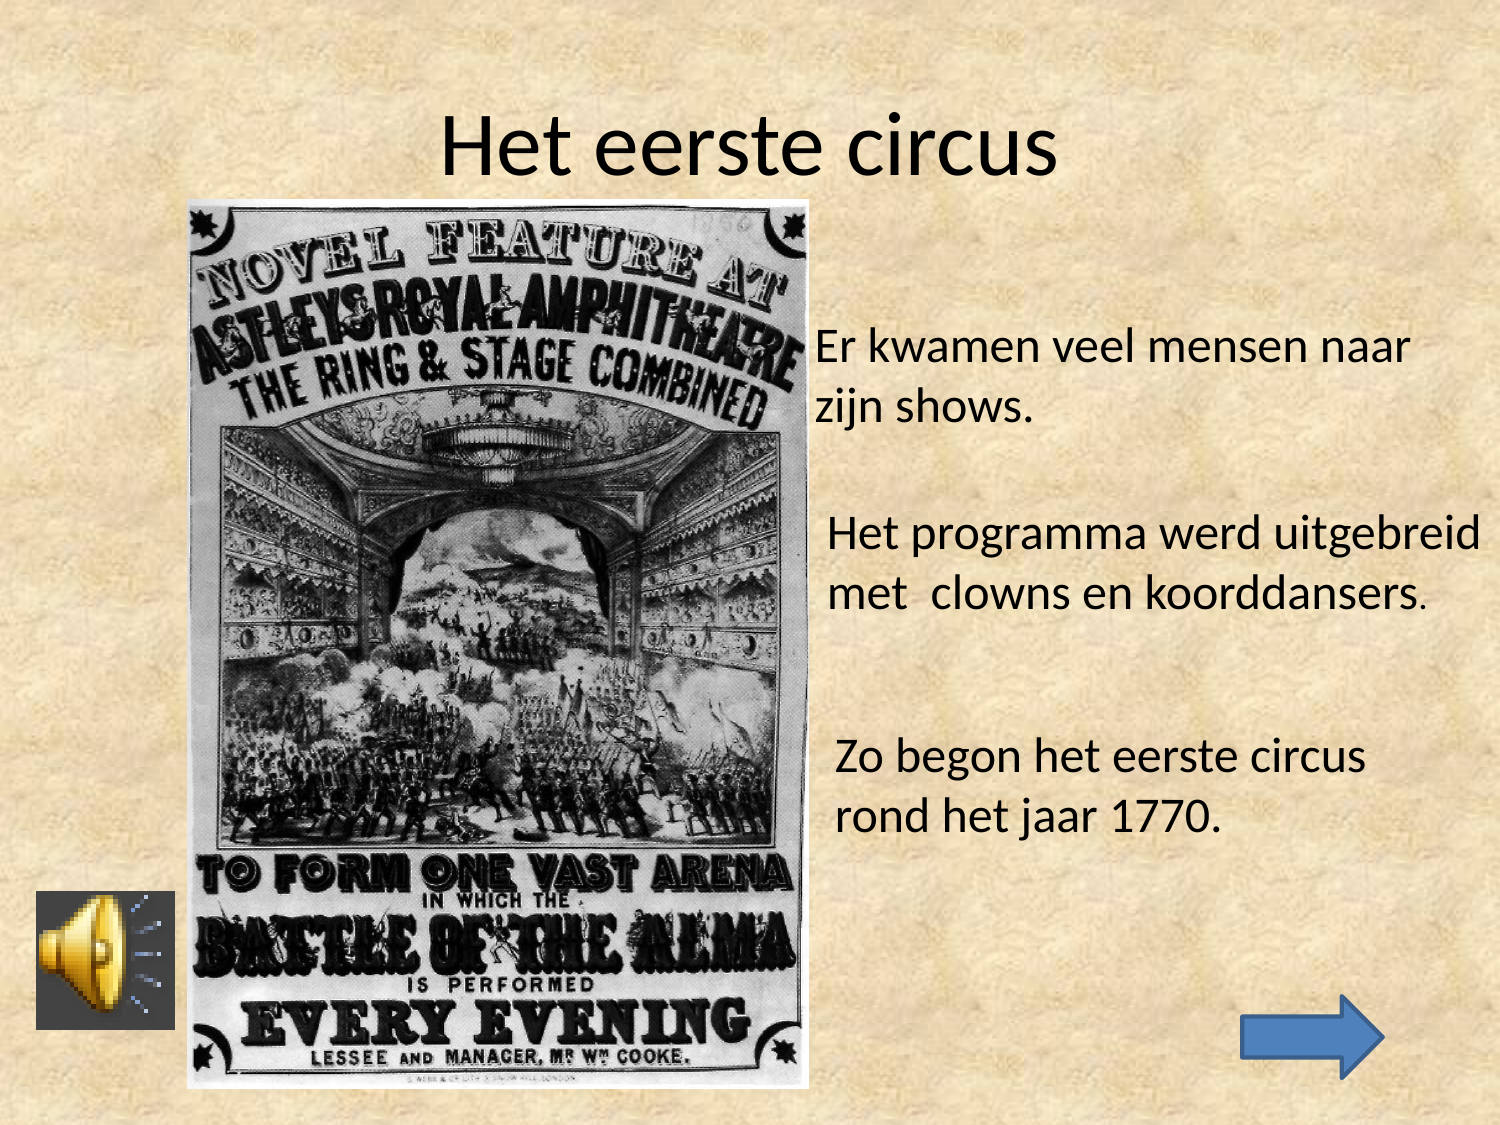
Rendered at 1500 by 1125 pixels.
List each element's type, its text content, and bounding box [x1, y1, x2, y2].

text_box Er kwamen veel mensen naar zijn shows. [813, 304, 1427, 440]
text_box Zo begon het eerste circus rond het jaar 1770. [820, 714, 1387, 850]
text_box Het programma werd uitgebreid met clowns en koorddansers. [813, 492, 1497, 627]
title Het eerste circus [75, 45, 1425, 233]
picture [0, 0, 1500, 1125]
text_box [1240, 994, 1385, 1081]
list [187, 198, 809, 1089]
